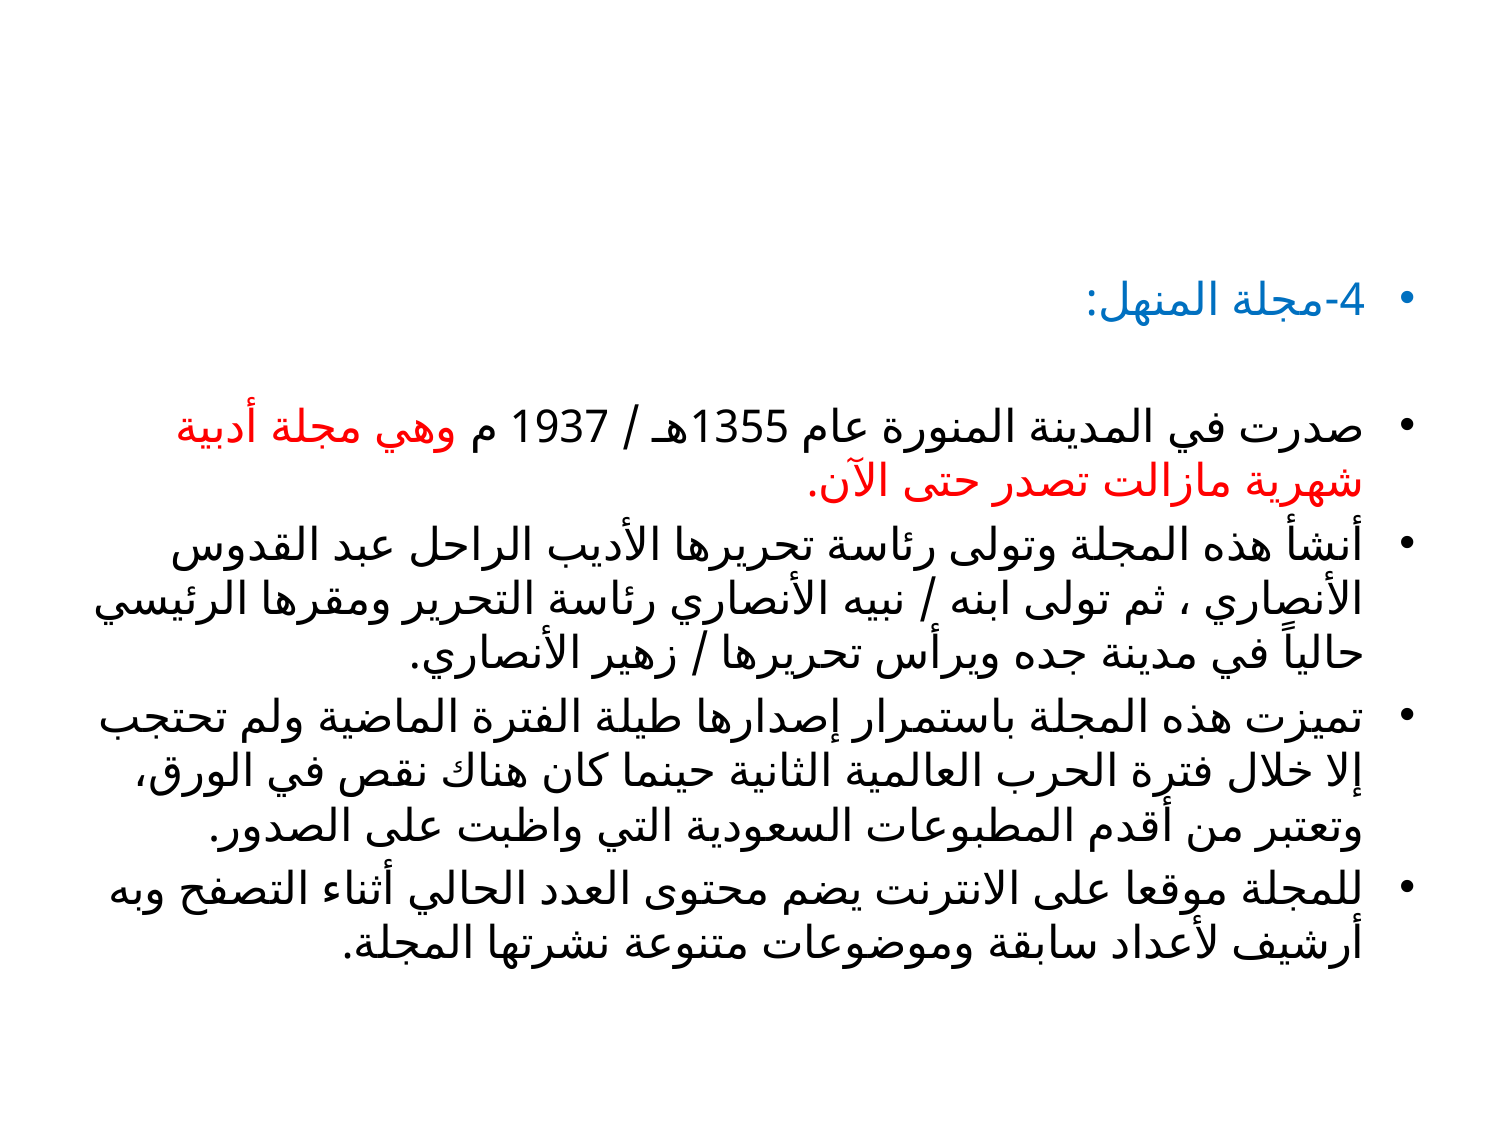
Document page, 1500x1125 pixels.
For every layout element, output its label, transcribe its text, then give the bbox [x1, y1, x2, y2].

list 4-مجلة المنهل: صدرت في المدينة المنورة عام 1355هـ / 1937 م وهي مجلة أدبية شهرية مازالت تصدر حتى الآن. أنشأ هذه المجلة وتولى رئاسة تحريرها الأديب الراحل عبد القدوس الأنصاري ، ثم تولى ابنه / نبيه الأنصاري رئاسة التحرير ومقرها الرئيسي حالياً في مدينة جده ويرأس تحريرها / زهير الأنصاري. تميزت هذه المجلة باستمرار إصدارها طيلة الفترة الماضية ولم تحتجب إلا خلال فترة الحرب العالمية الثانية حينما كان هناك نقص في الورق، وتعتبر من أقدم المطبوعات السعودية التي واظبت على الصدور. للمجلة موقعا على الانترنت يضم محتوى العدد الحالي أثناء التصفح وبه أرشيف لأعداد سابقة وموضوعات متنوعة نشرتها المجلة. [75, 262, 1425, 1005]
